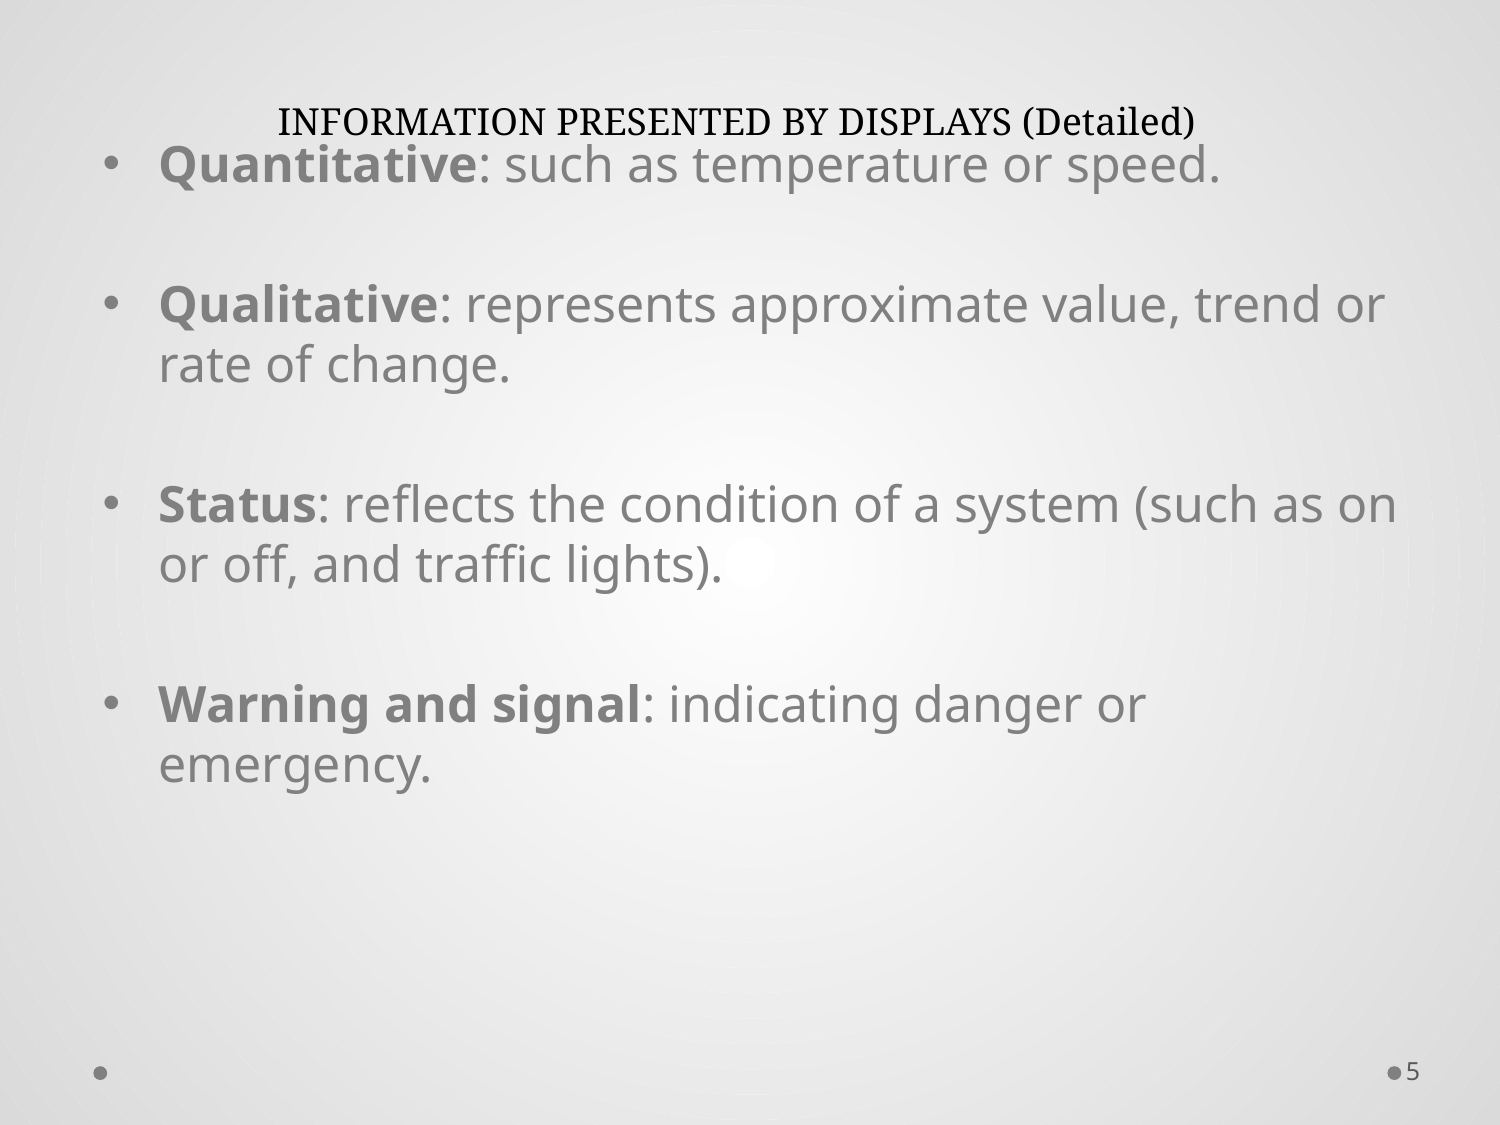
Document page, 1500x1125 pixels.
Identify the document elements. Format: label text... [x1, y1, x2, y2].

title INFORMATION PRESENTED BY DISPLAYS (Detailed) [62, 50, 1413, 150]
slide_number 5 [1401, 1042, 1494, 1103]
list Quantitative: such as temperature or speed. Qualitative: represents approximate value, trend or rate of change. Status: reflects the condition of a system (such as on or off, and traffic lights). Warning and signal: indicating danger or emergency. [87, 125, 1438, 1113]
